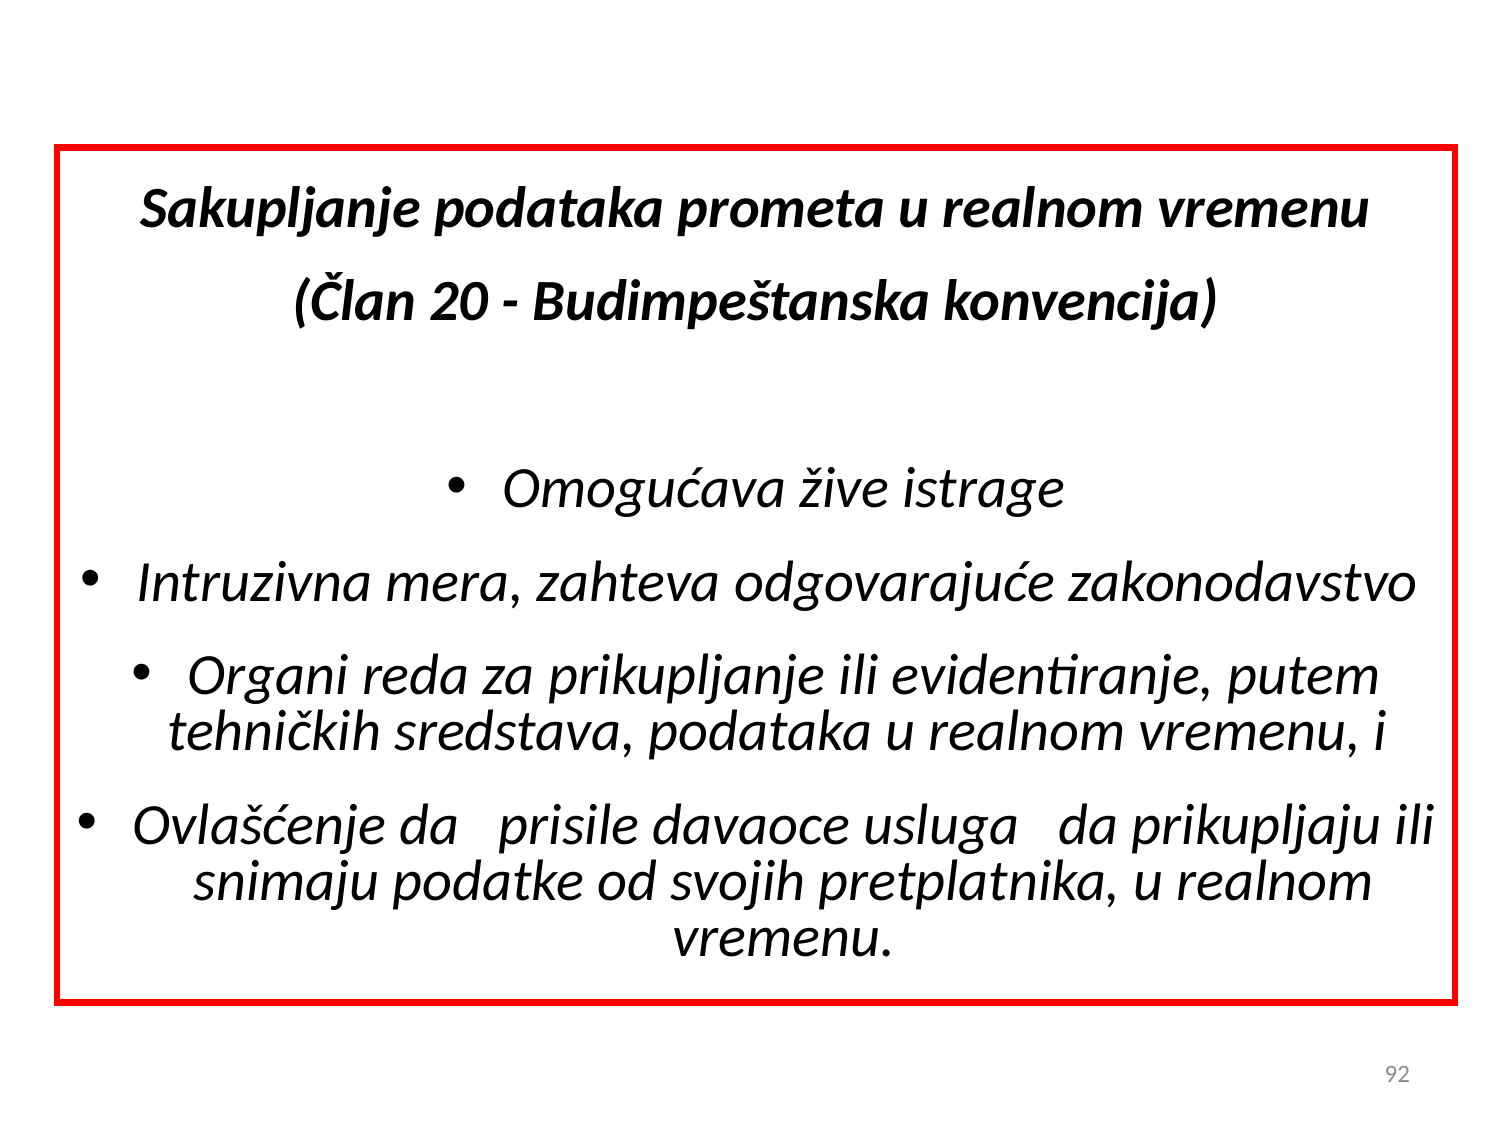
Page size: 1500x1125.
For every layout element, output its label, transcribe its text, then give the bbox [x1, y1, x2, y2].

slide_number 92 [1074, 1042, 1425, 1103]
text_box Sakupljanje podataka prometa u realnom vremenu (Član 20 - Budimpeštanska konvencija) Omogućava žive istrage Intruzivna mera, zahteva odgovarajuće zakonodavstvo Organi reda za prikupljanje ili evidentiranje, putem tehničkih sredstava, podataka u realnom vremenu, i Ovlašćenje da prisile davaoce usluga da prikupljaju ili snimaju podatke od svojih pretplatnika, u realnom vremenu. [57, 147, 1455, 1003]
